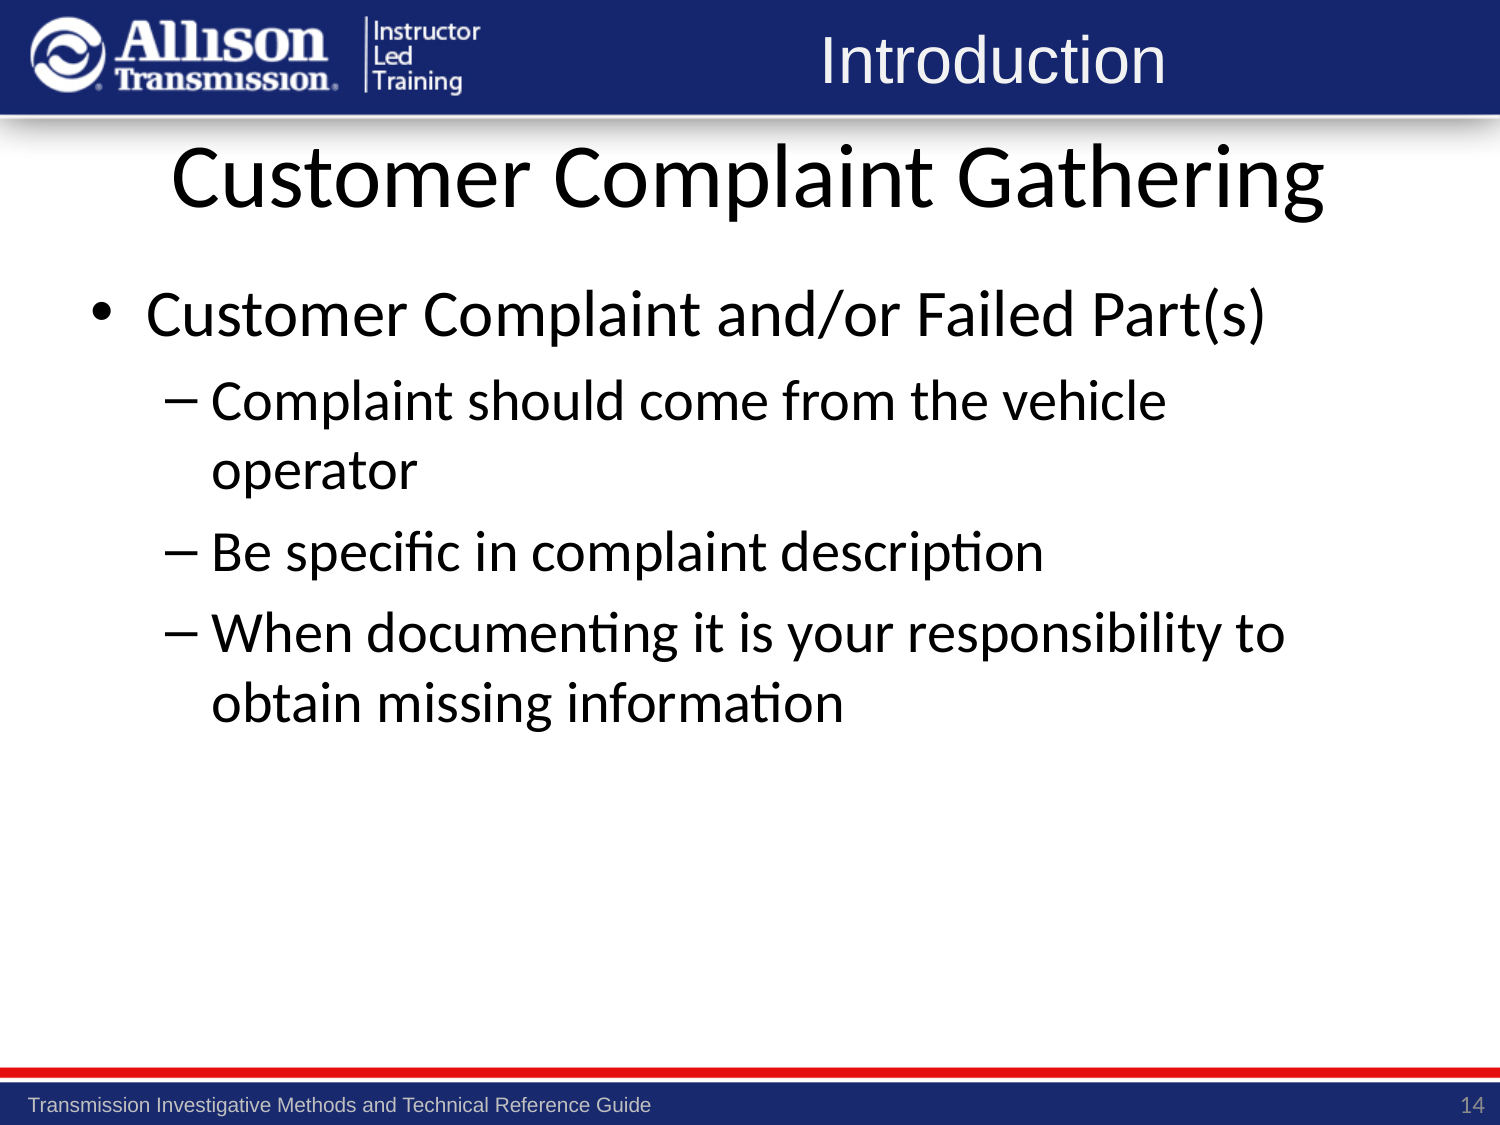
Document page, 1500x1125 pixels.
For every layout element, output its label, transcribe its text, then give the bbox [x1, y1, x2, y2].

title Customer Complaint Gathering [75, 76, 1425, 265]
picture [0, 0, 1500, 1125]
slide_number 14 [1149, 1074, 1500, 1125]
list Customer Complaint and/or Failed Part(s) Complaint should come from the vehicle operator Be specific in complaint description When documenting it is your responsibility to obtain missing information [75, 262, 1373, 1060]
